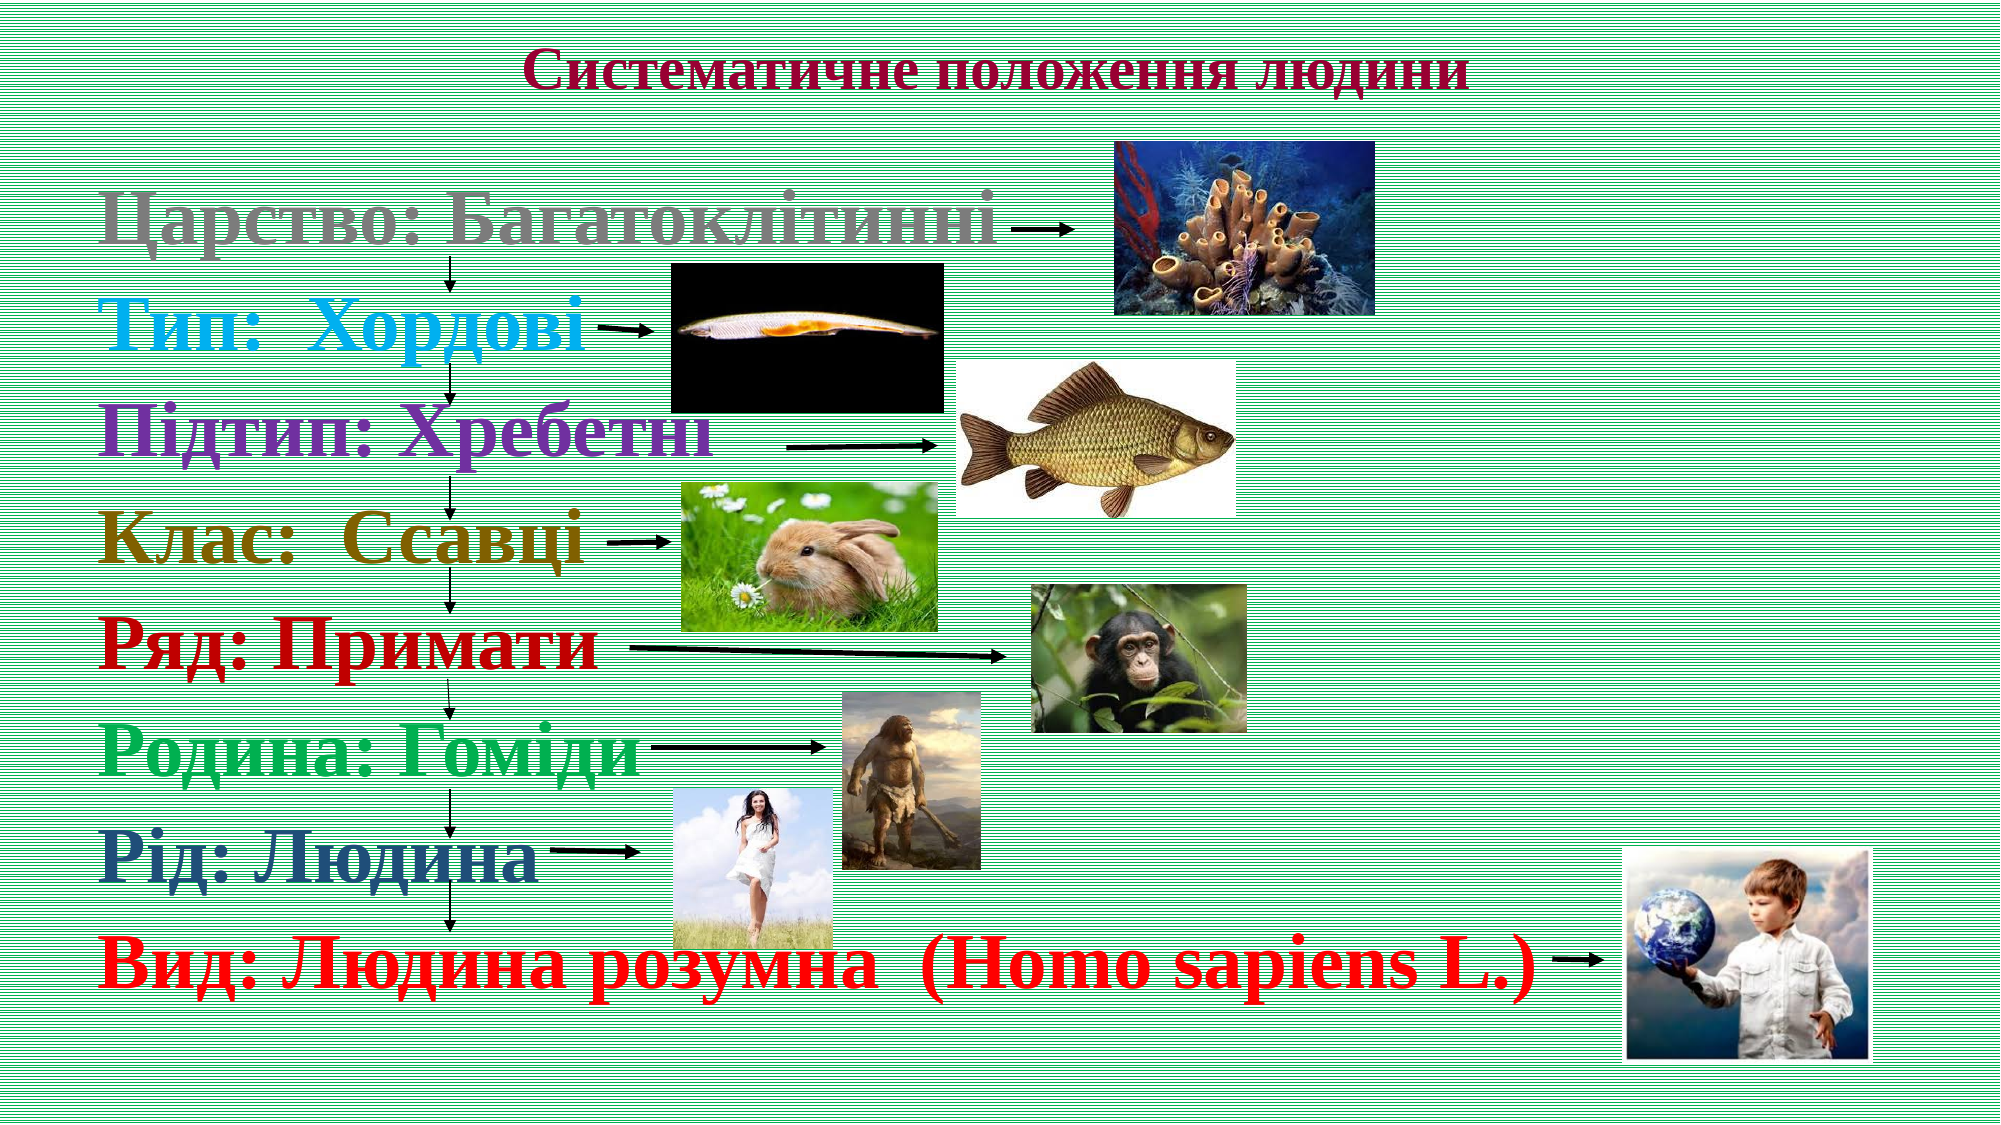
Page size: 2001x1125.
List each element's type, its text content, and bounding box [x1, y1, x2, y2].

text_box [549, 849, 641, 853]
picture [956, 361, 1236, 518]
picture [671, 263, 944, 413]
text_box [629, 647, 1007, 657]
picture [842, 692, 981, 870]
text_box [597, 327, 655, 332]
picture [1031, 584, 1247, 733]
list Царство: Багатоклітинні Тип: Хордові Підтип: Хребетні Клас: Ссавці Ряд: Примати Родина: Гоміди Рід: Людина Вид: Людина розумна (Homo sapiens L.) [82, 167, 1869, 1093]
picture [673, 788, 833, 949]
picture [680, 482, 938, 632]
picture [1114, 141, 1375, 315]
title Систематичне положення людини [104, 28, 1888, 185]
picture [1622, 846, 1873, 1064]
